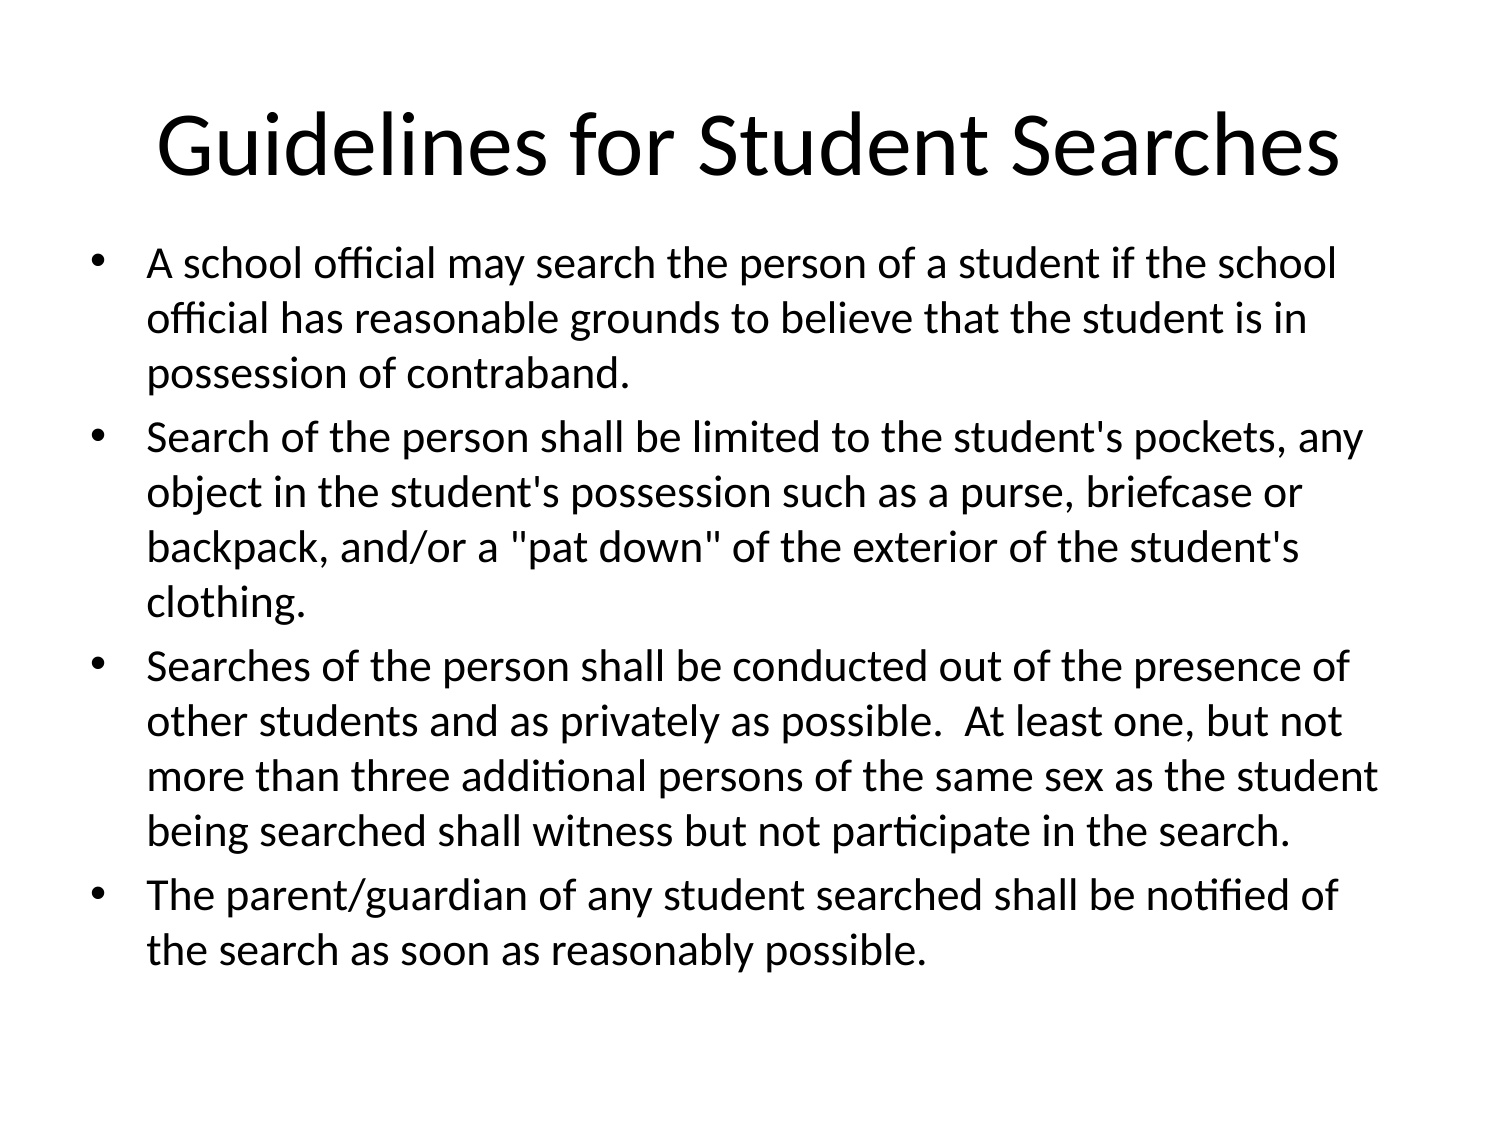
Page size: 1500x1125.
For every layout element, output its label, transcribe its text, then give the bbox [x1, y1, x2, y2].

title Guidelines for Student Searches [74, 44, 1426, 224]
list A school official may search the person of a student if the school official has reasonable grounds to believe that the student is in possession of contraband. Search of the person shall be limited to the student's pockets, any object in the student's possession such as a purse, briefcase or backpack, and/or a "pat down" of the exterior of the student's clothing. Searches of the person shall be conducted out of the presence of other students and as privately as possible. At least one, but not more than three additional persons of the same sex as the student being searched shall witness but not participate in the search. The parent/guardian of any student searched shall be notified of the search as soon as reasonably possible. [74, 224, 1426, 1051]
